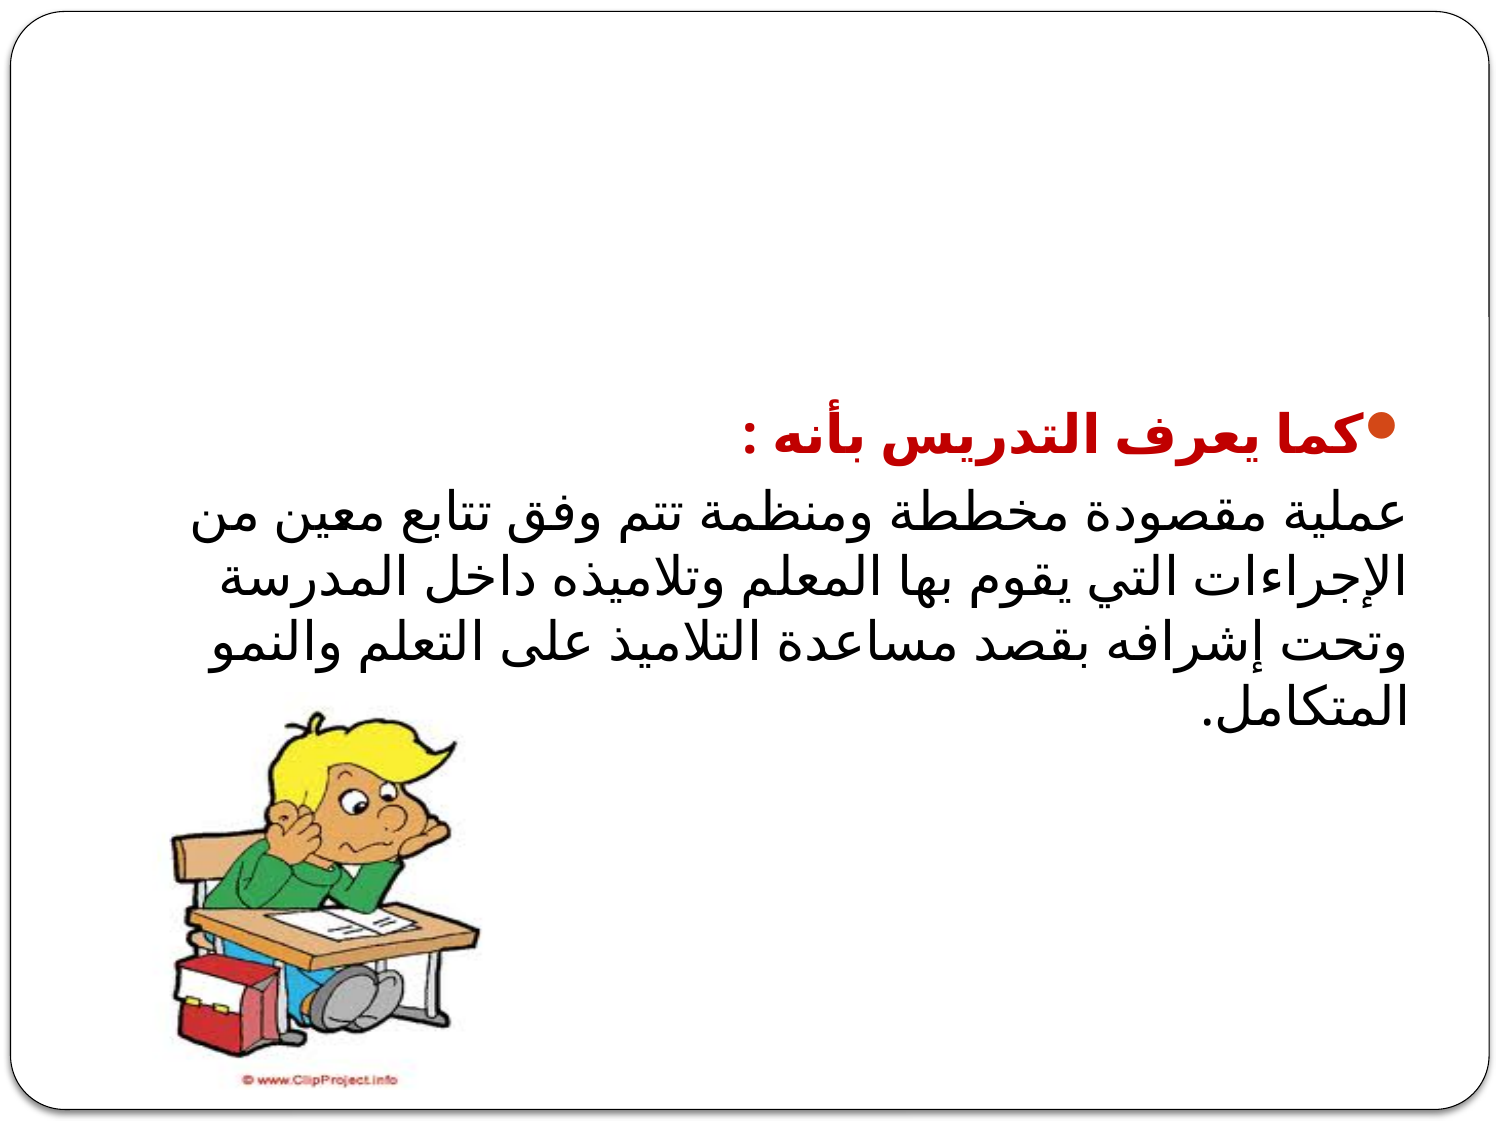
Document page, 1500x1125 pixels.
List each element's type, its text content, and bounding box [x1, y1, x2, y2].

list كما يعرف التدريس بأنه : عملية مقصودة مخططة ومنظمة تتم وفق تتابع معين من الإجراءات التي يقوم بها المعلم وتلاميذه داخل المدرسة وتحت إشرافه بقصد مساعدة التلاميذ على التعلم والنمو المتكامل. [150, 237, 1425, 988]
picture [88, 692, 550, 1091]
